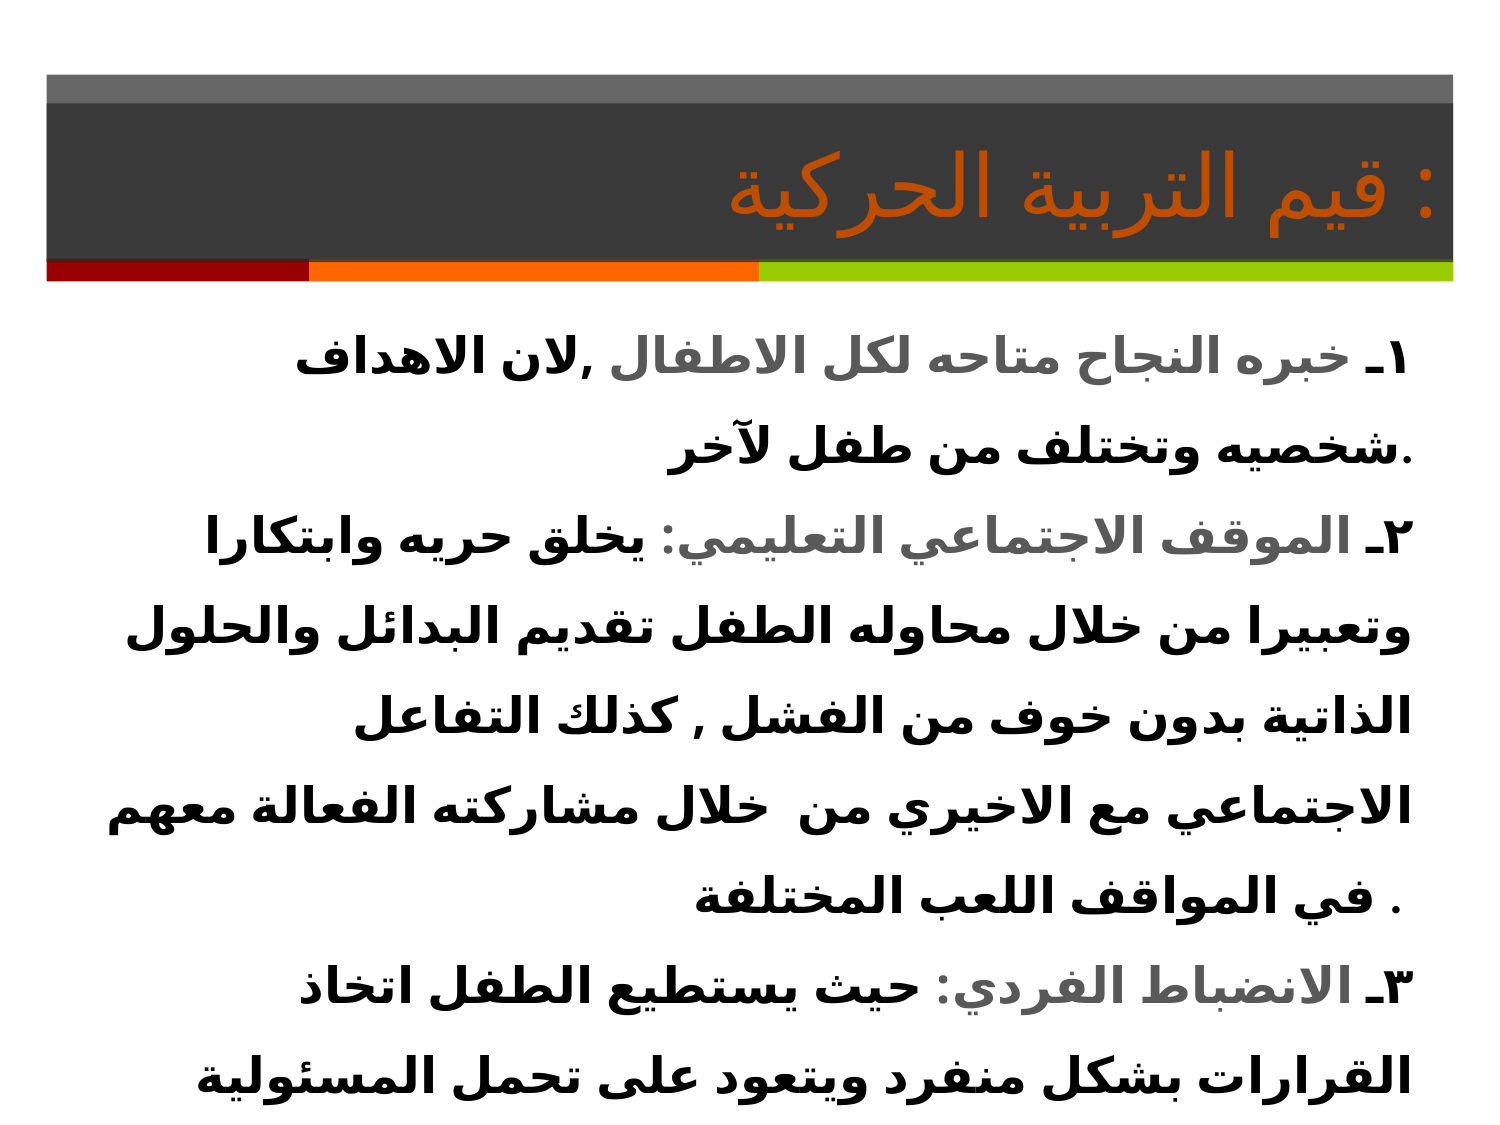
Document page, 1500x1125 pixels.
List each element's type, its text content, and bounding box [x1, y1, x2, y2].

text_box ١ـ خبره النجاح متاحه لكل الاطفال ,لان الاهداف شخصيه وتختلف من طفل لآخر. ٢ـ الموقف الاجتماعي التعليمي: يخلق حريه وابتكارا وتعبيرا من خلال محاوله الطفل تقديم البدائل والحلول الذاتية بدون خوف من الفشل , كذلك التفاعل الاجتماعي مع الاخيري من خلال مشاركته الفعالة معهم في المواقف اللعب المختلفة . ٣ـ الانضباط الفردي: حيث يستطيع الطفل اتخاذ القرارات بشكل منفرد ويتعود على تحمل المسئولية كامله عن سلوكه , ويتبع التعليمات المعطاة له . ٤ـ الرضا والنتائج السارة: من خلال اندماج الأطفال في عمليات التعلم والأداء الحركي المناسب. [91, 286, 1429, 1125]
title قيم التربية الحركية : [46, 103, 1454, 263]
